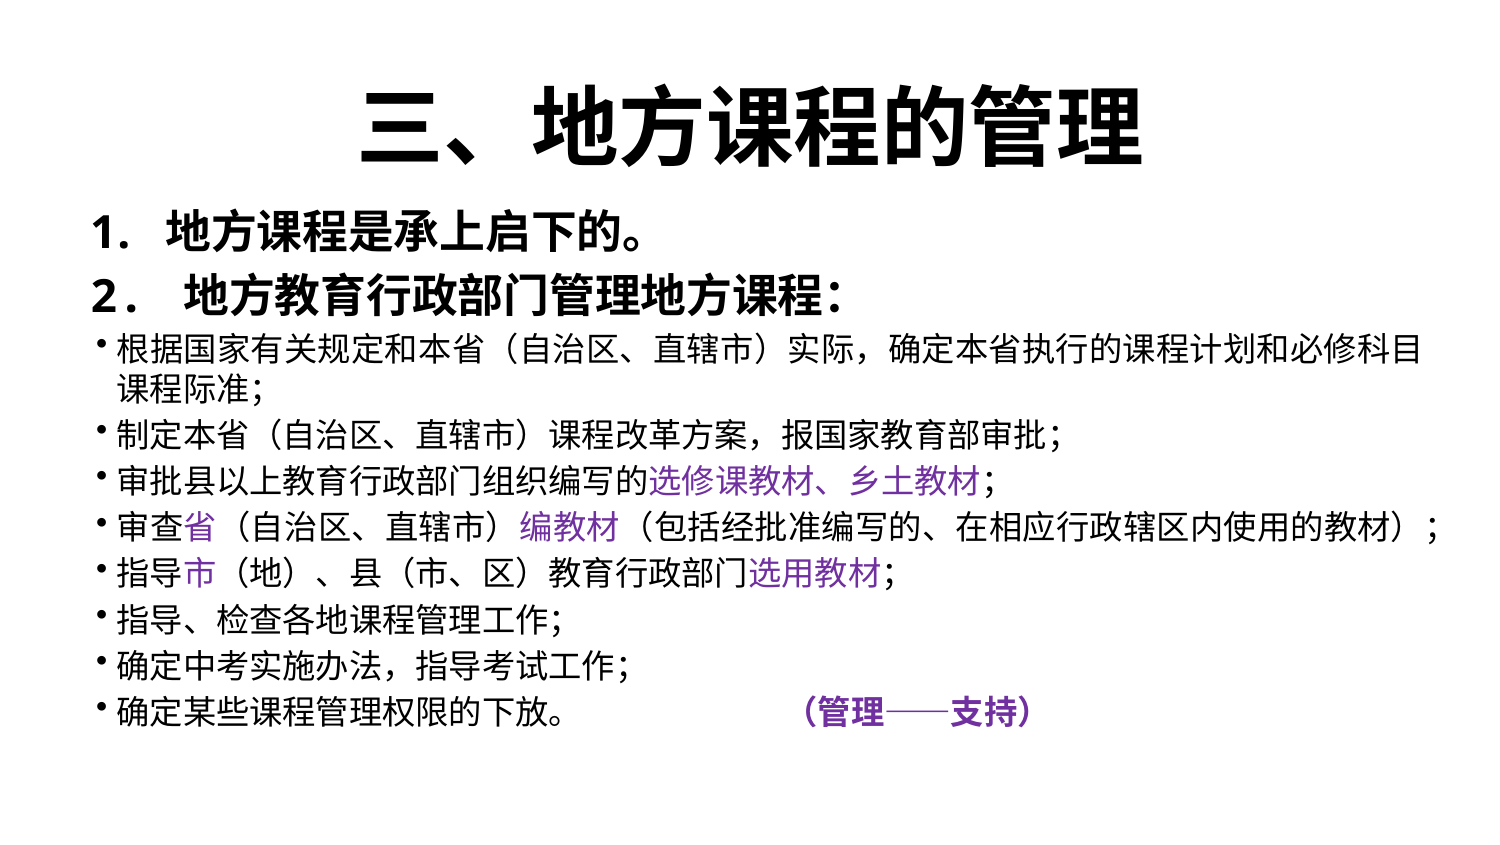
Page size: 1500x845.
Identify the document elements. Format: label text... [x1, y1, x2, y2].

list 地方课程是承上启下的。 2. 地方教育行政部门管理地方课程： 根据国家有关规定和本省（自治区、直辖市）实际，确定本省执行的课程计划和必修科目课程际准； 制定本省（自治区、直辖市）课程改革方案，报国家教育部审批； 审批县以上教育行政部门组织编写的选修课教材、乡土教材； 审查省（自治区、直辖市）编教材（包括经批准编写的、在相应行政辖区内使用的教材）； 指导市（地）、县（市、区）教育行政部门选用教材； 指导、检查各地课程管理工作； 确定中考实施办法，指导考试工作； 确定某些课程管理权限的下放。 （管理——支持） [74, 194, 1442, 742]
title 三、地方课程的管理 [74, 54, 1426, 194]
